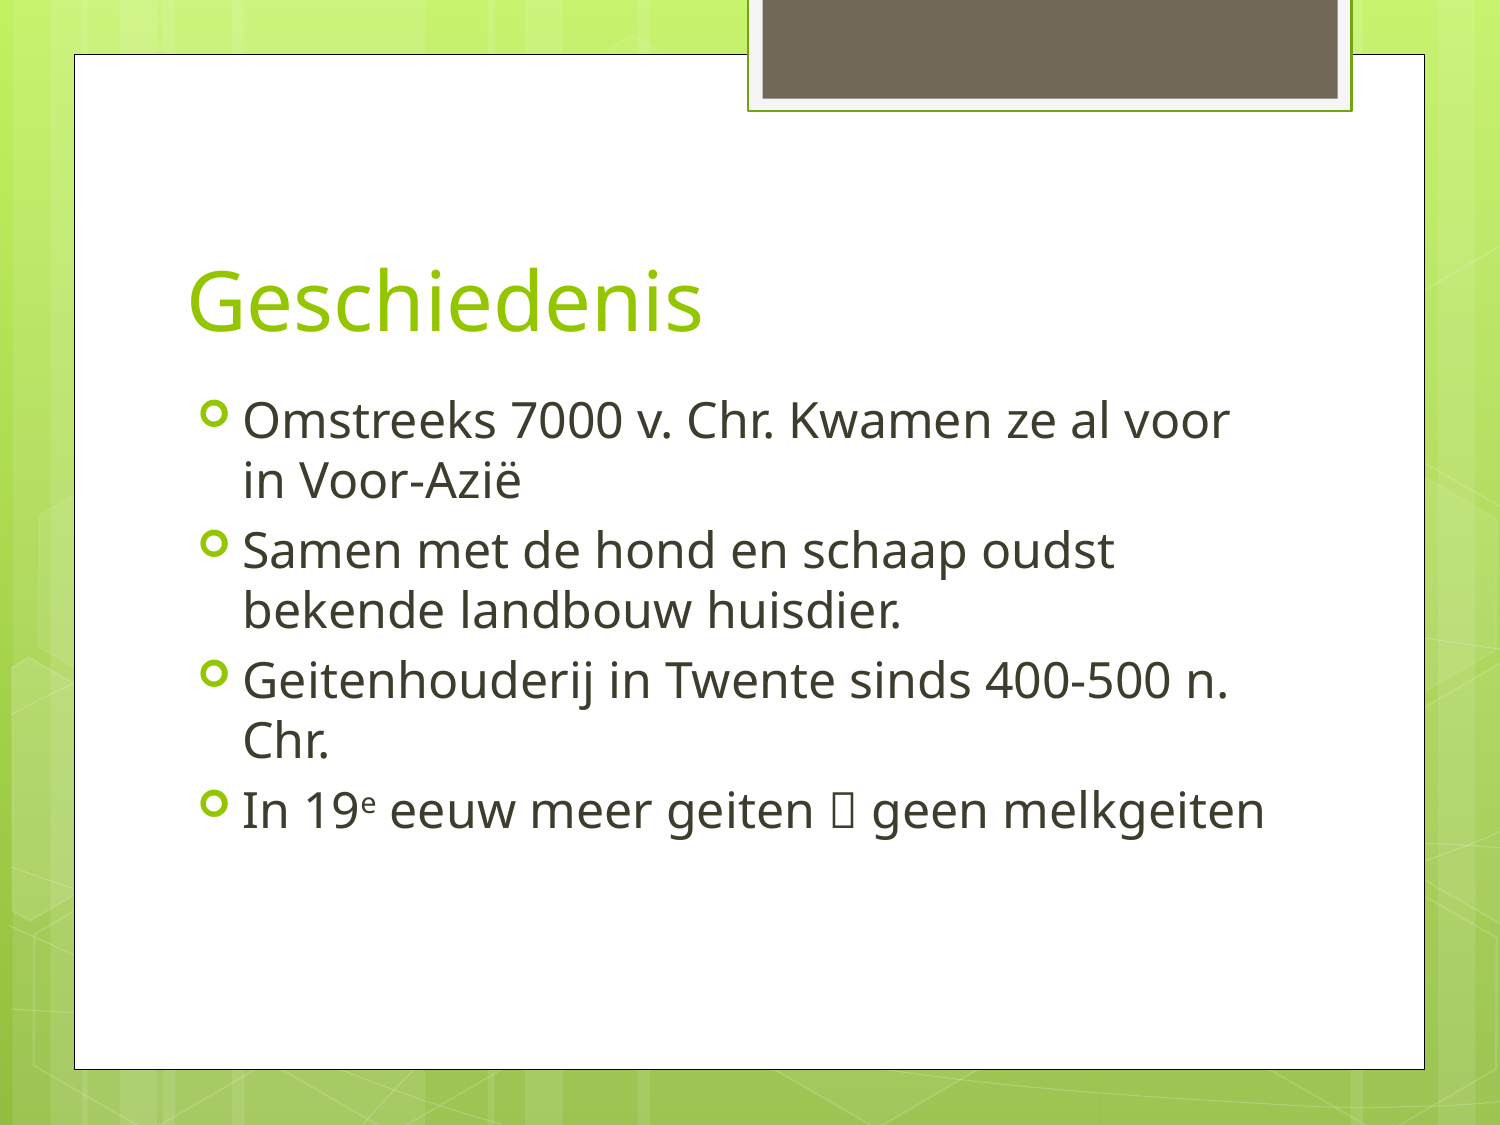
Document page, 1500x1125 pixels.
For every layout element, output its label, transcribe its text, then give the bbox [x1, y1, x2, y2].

title Geschiedenis [171, 168, 1324, 357]
list Omstreeks 7000 v. Chr. Kwamen ze al voor in Voor-Azië Samen met de hond en schaap oudst bekende landbouw huisdier. Geitenhouderij in Twente sinds 400-500 n. Chr. In 19e eeuw meer geiten  geen melkgeiten [171, 381, 1283, 957]
